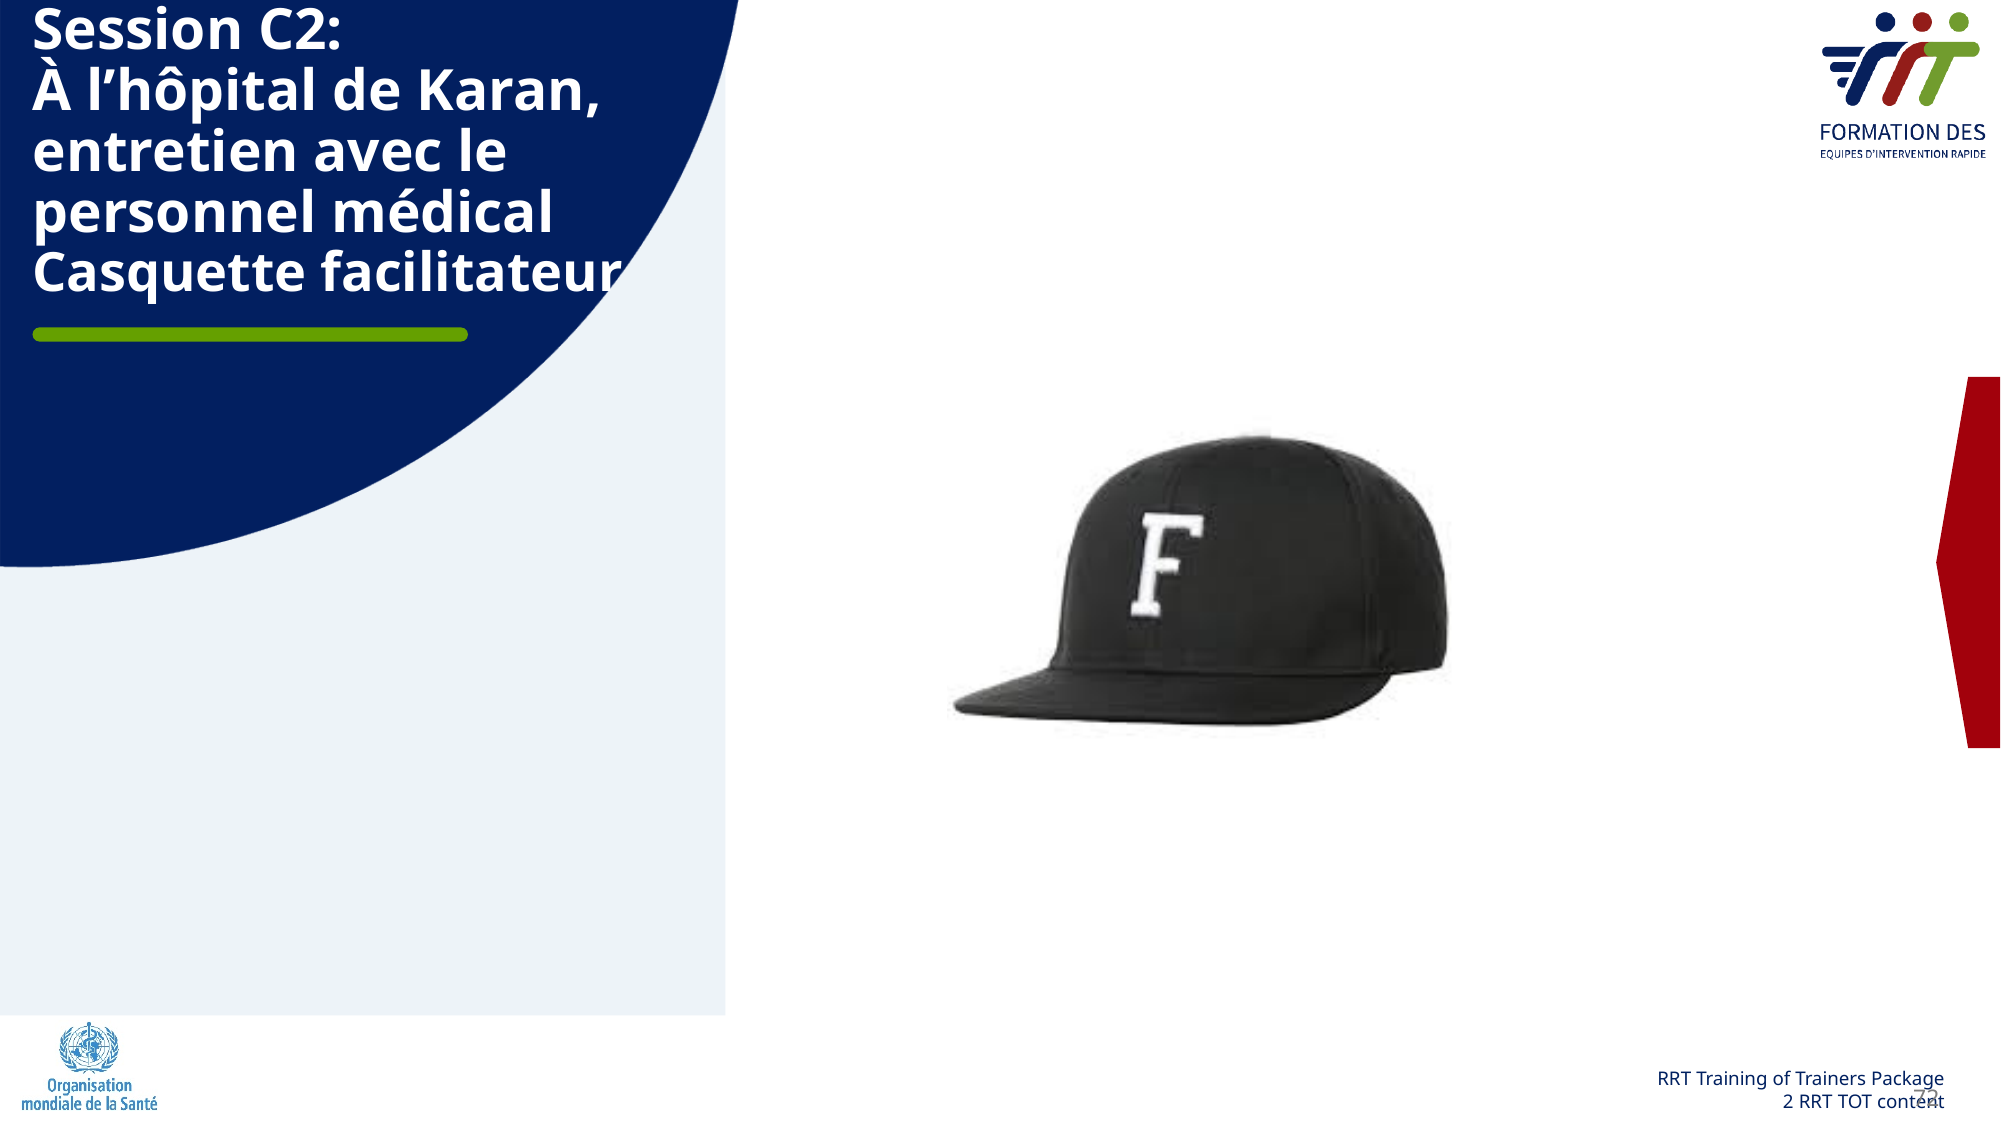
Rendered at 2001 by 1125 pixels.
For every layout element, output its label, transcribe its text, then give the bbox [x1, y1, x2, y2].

title Session C2: À l’hôpital de Karan, entretien avec le personnel médical Casquette facilitateur [31, 0, 769, 305]
text_box [32, 327, 469, 342]
picture [1820, 11, 1986, 160]
picture [20, 1020, 158, 1111]
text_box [946, 324, 1454, 832]
picture [0, 0, 746, 572]
